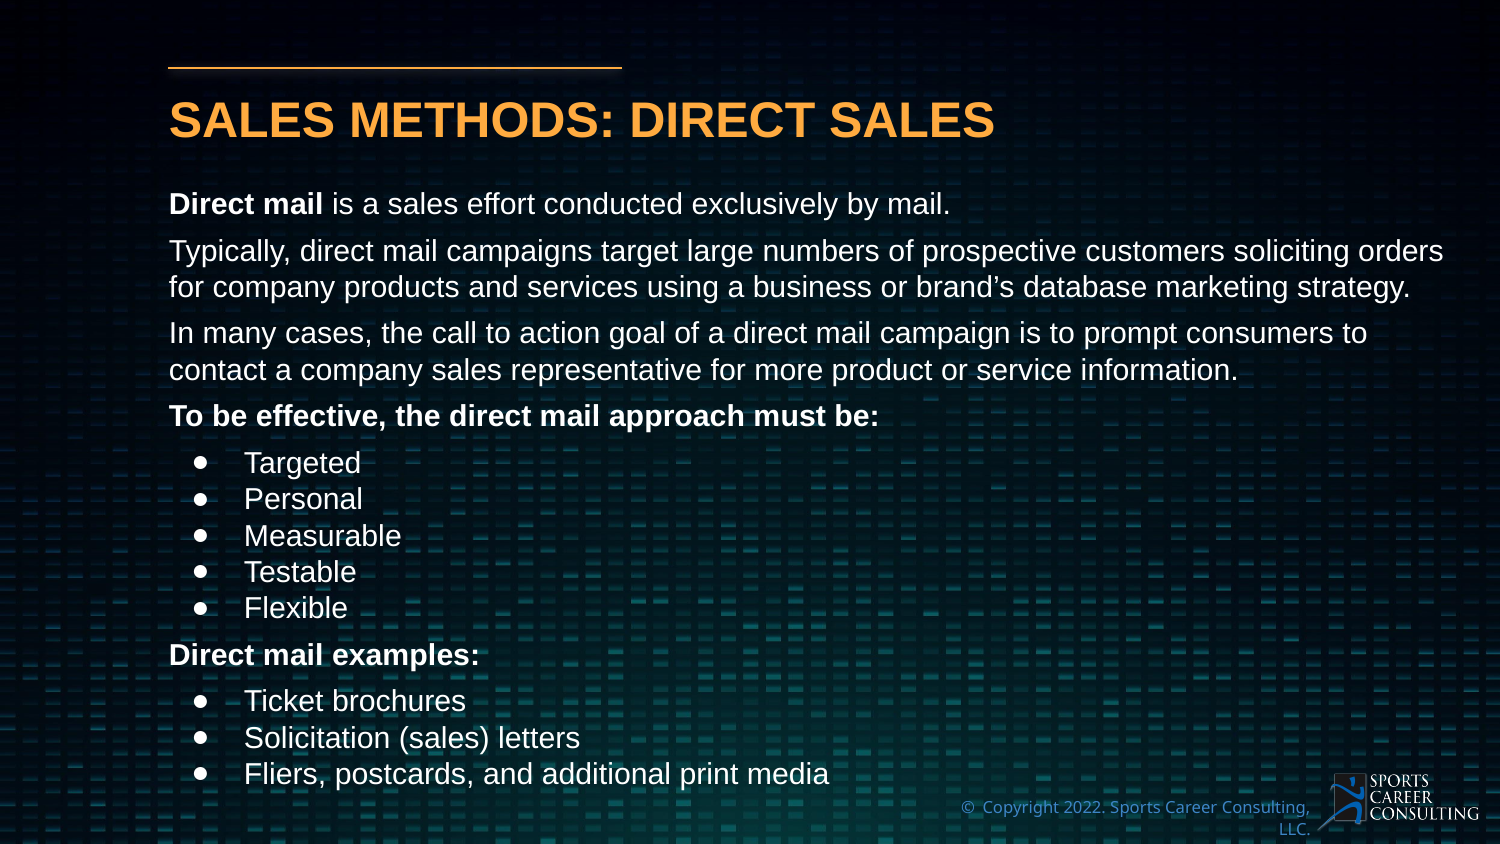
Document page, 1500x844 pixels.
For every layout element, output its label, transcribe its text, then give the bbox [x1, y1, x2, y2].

text_box © Copyright 2022. Sports Career Consulting, LLC. [914, 769, 1326, 844]
picture [0, 0, 1500, 844]
list Direct mail is a sales effort conducted exclusively by mail. Typically, direct mail campaigns target large numbers of prospective customers soliciting orders for company products and services using a business or brand’s database marketing strategy. In many cases, the call to action goal of a direct mail campaign is to prompt consumers to contact a company sales representative for more product or service information. To be effective, the direct mail approach must be: Targeted Personal Measurable Testable Flexible Direct mail examples: Ticket brochures Solicitation (sales) letters Fliers, postcards, and additional print media [153, 169, 1469, 753]
title SALES METHODS: DIRECT SALES [153, 72, 1469, 169]
